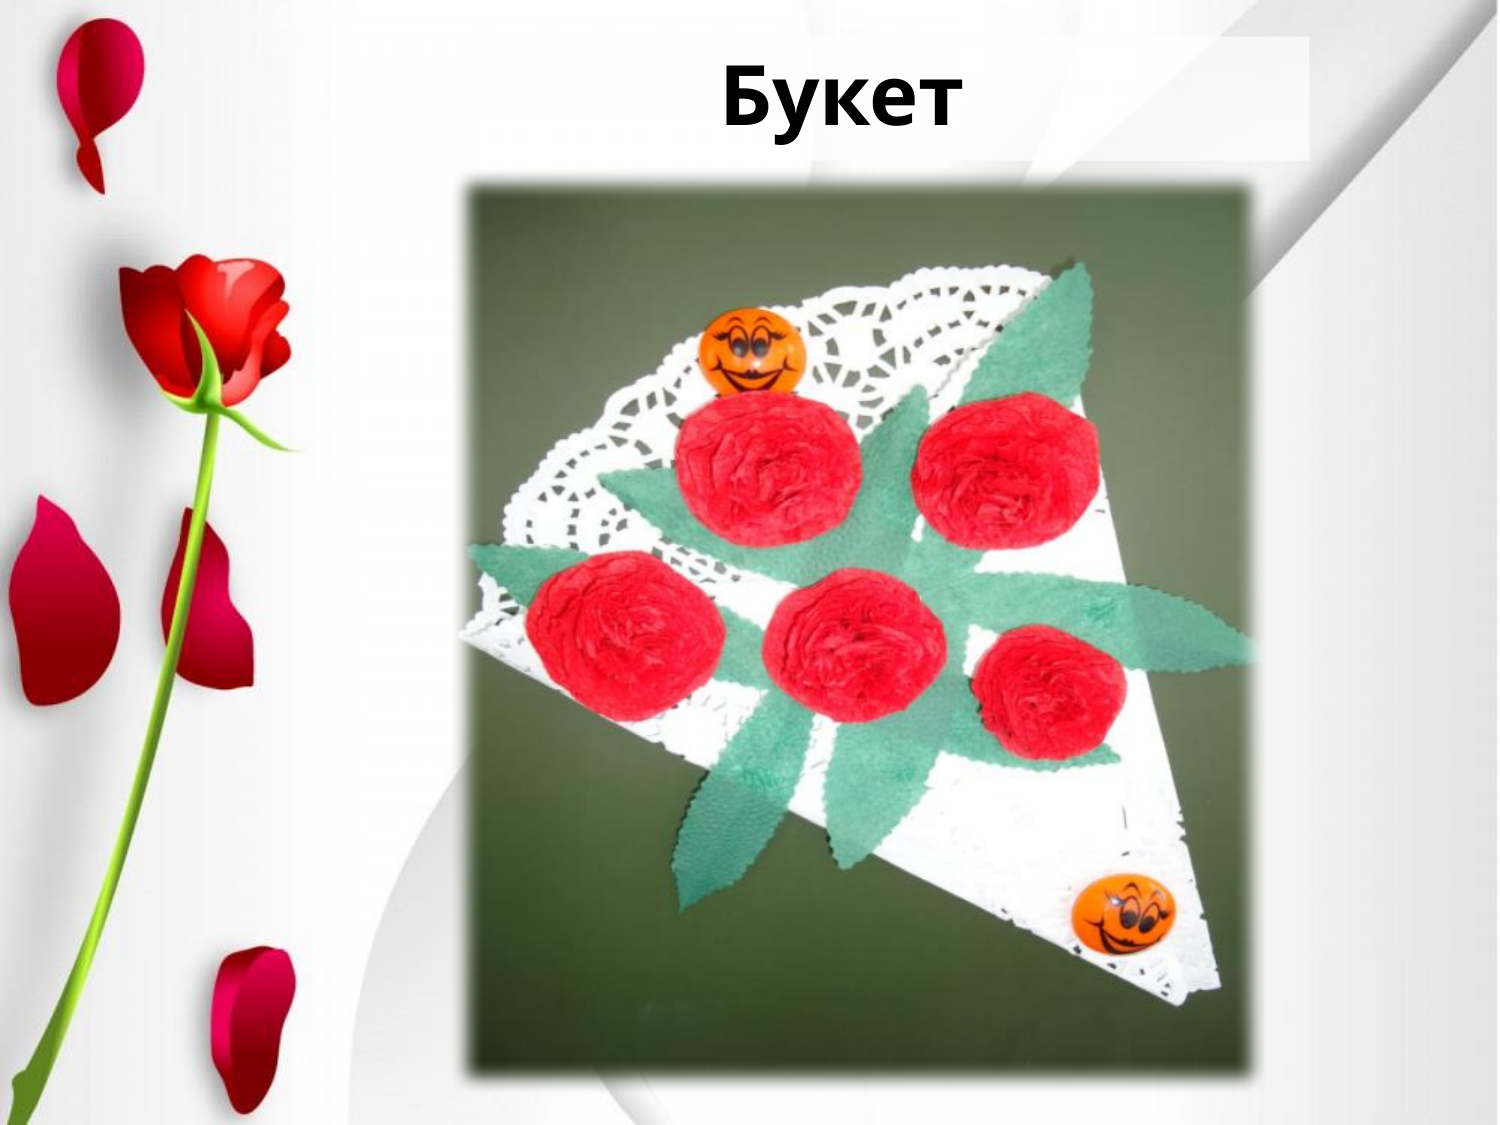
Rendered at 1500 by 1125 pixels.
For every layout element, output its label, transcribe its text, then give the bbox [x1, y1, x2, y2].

title Букет [374, 36, 1310, 161]
picture [0, 0, 1500, 1125]
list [395, 221, 1324, 1041]
